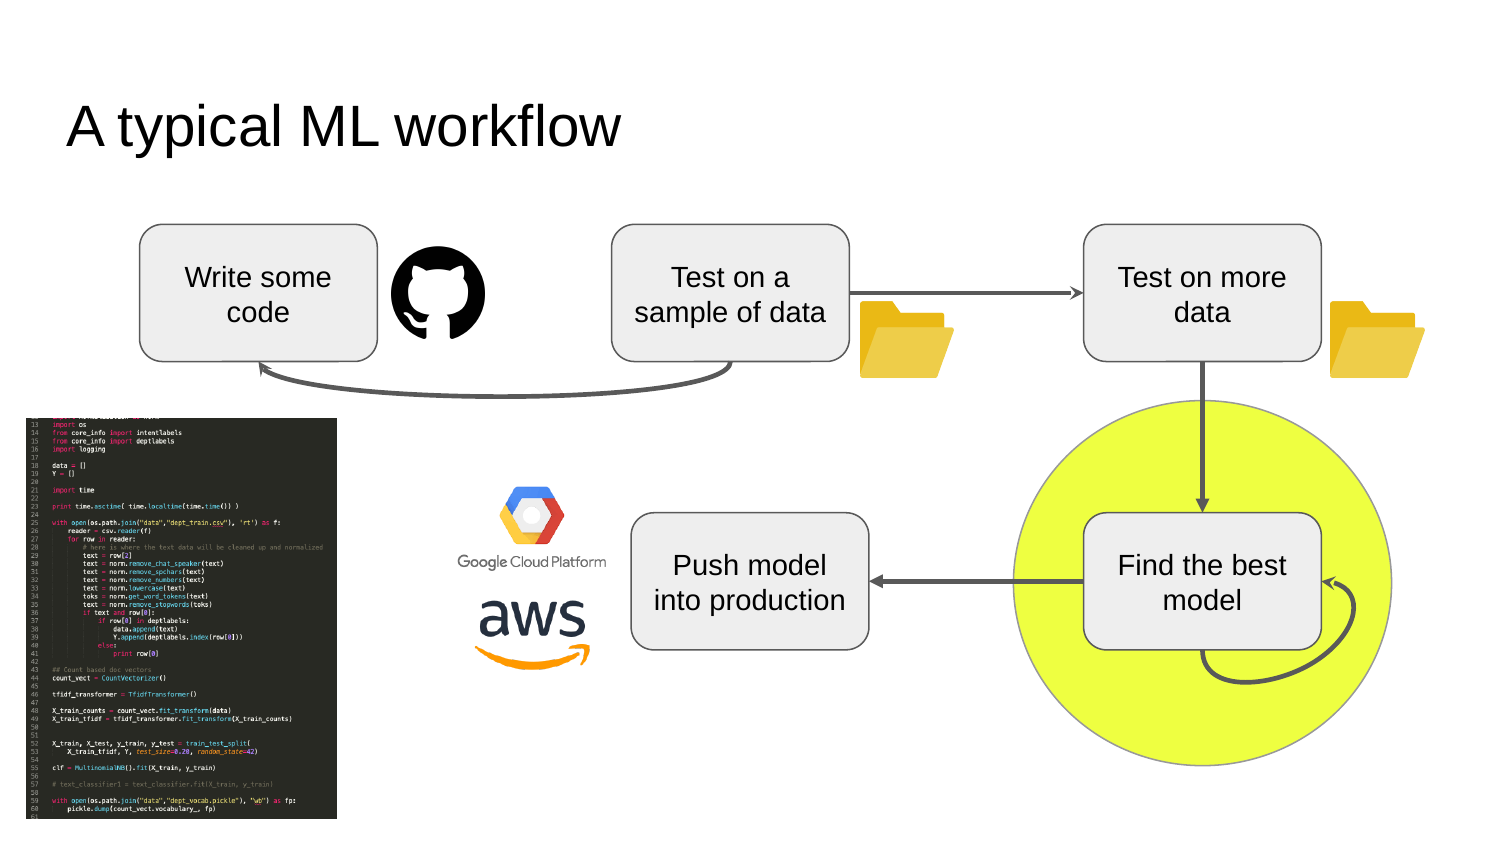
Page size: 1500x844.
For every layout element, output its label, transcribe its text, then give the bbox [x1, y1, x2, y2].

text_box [1227, 555, 1297, 676]
picture [25, 418, 337, 819]
text_box Push model into production [631, 512, 869, 650]
text_box Find the best model [1083, 512, 1322, 650]
picture [452, 471, 612, 582]
text_box [1013, 400, 1392, 766]
title A typical ML workflow [51, 72, 1449, 167]
picture [859, 292, 955, 388]
picture [390, 245, 486, 341]
text_box Test on more data [1083, 224, 1322, 362]
picture [1330, 292, 1425, 388]
picture [474, 600, 590, 670]
text_box Test on a sample of data [611, 224, 850, 362]
text_box Write some code [139, 224, 378, 362]
